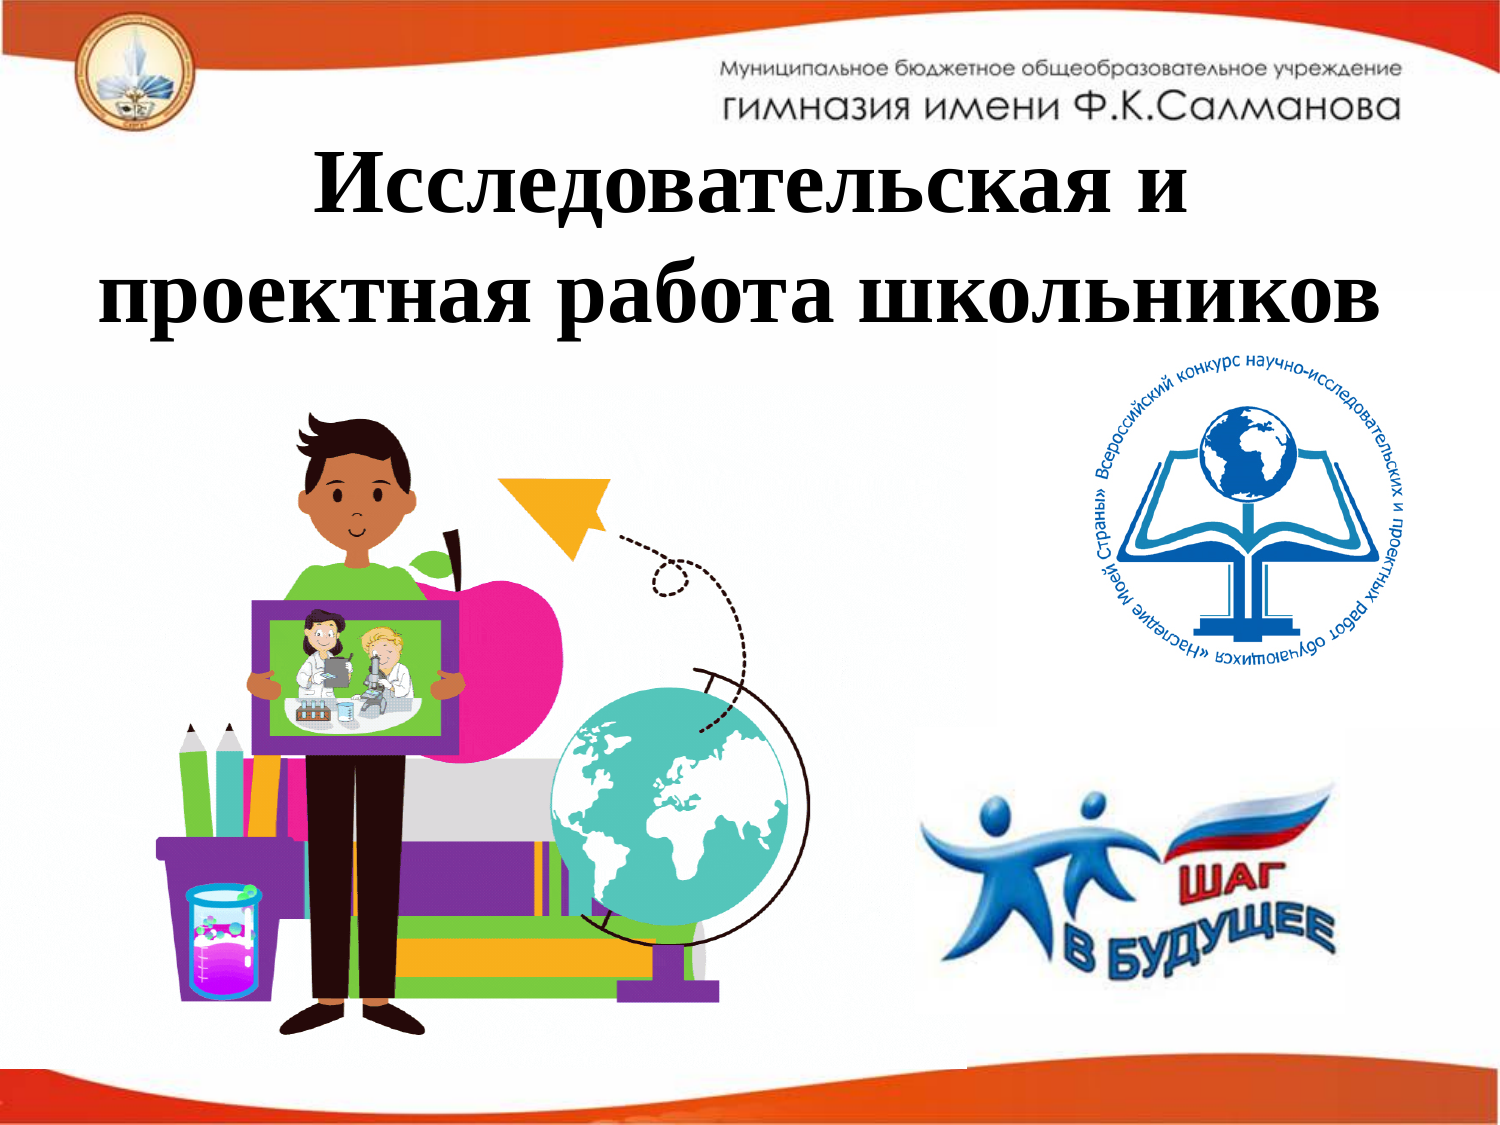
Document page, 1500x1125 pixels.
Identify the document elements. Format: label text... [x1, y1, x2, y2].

picture [0, 0, 1500, 1125]
title Исследовательская и проектная работа школьников [76, 137, 1427, 325]
